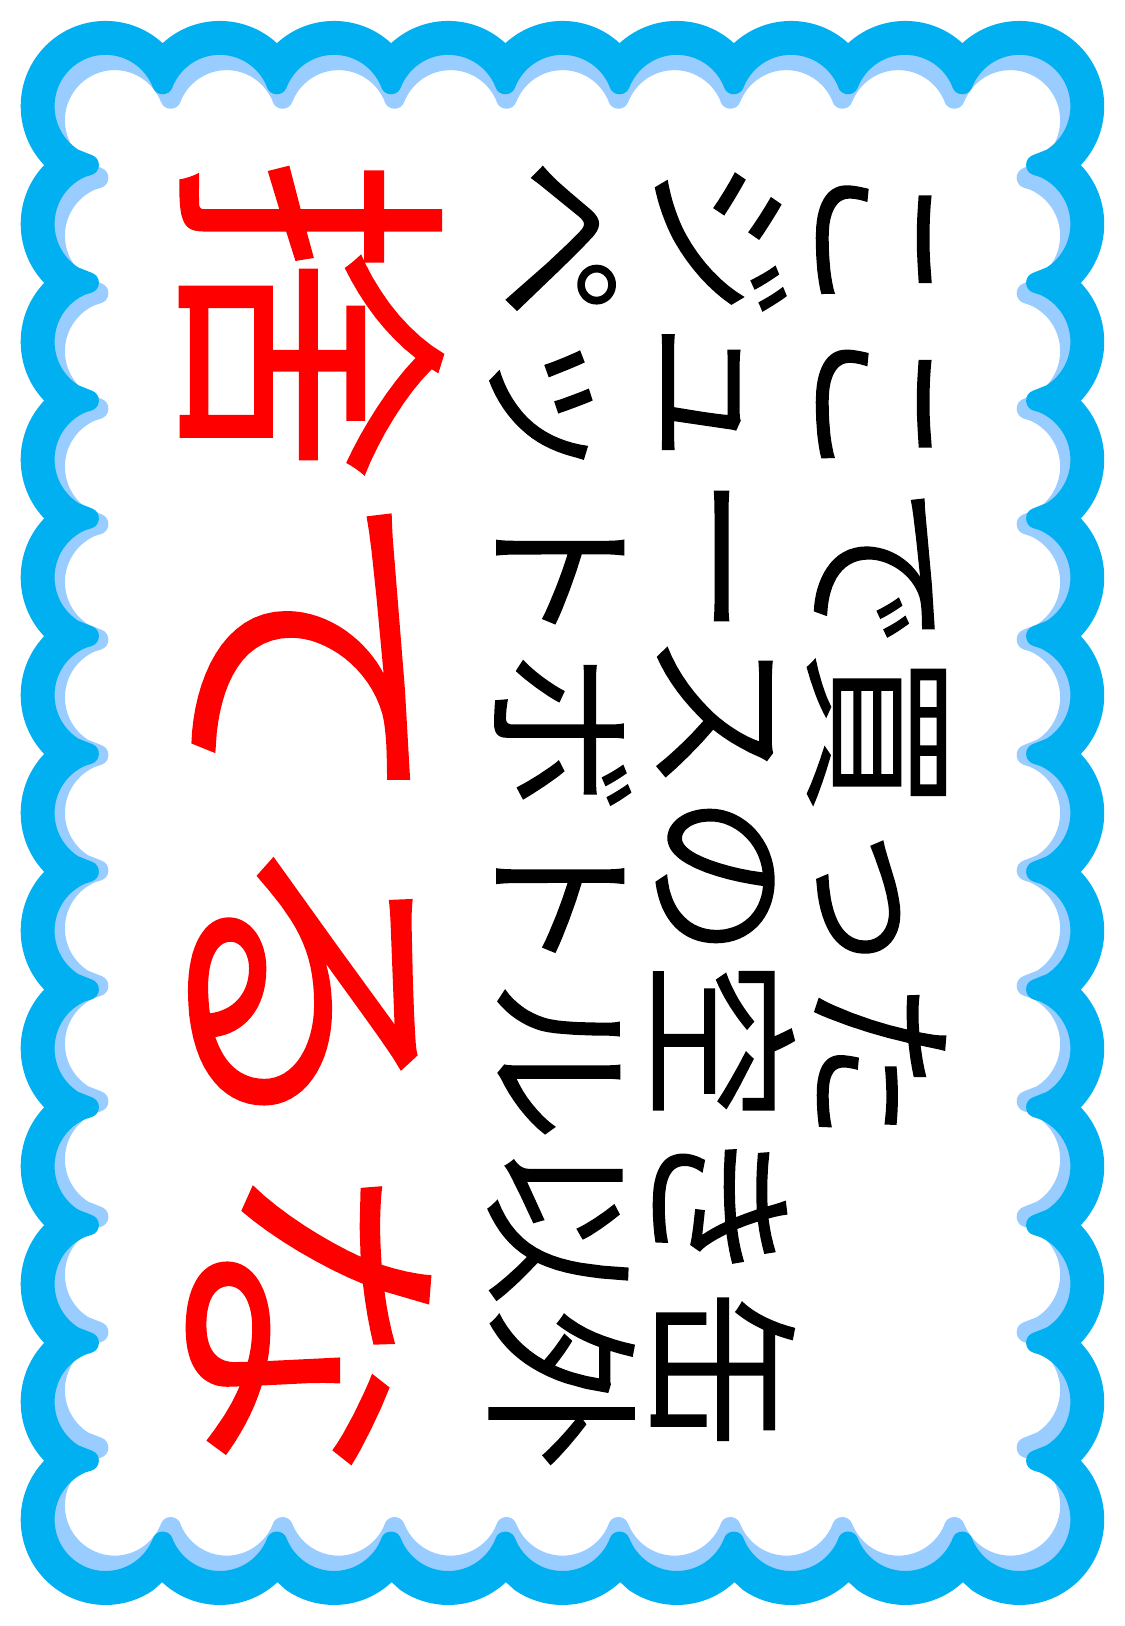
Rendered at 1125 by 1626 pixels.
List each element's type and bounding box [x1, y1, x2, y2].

text_box [47, 1235, 101, 1339]
text_box [1024, 1236, 1078, 1339]
text_box [47, 633, 101, 991]
text_box [47, 403, 101, 511]
text_box [47, 169, 101, 268]
text_box [1024, 286, 1078, 391]
text_box [47, 519, 101, 631]
text_box [29, 29, 1096, 1597]
text_box [1024, 403, 1078, 511]
text_box [47, 1114, 101, 1222]
text_box [47, 993, 101, 1106]
text_box [1024, 1114, 1078, 1222]
text_box [1024, 1358, 1078, 1456]
text_box [160, 1480, 1078, 1579]
text_box [47, 1358, 101, 1456]
text_box [47, 286, 101, 391]
text_box [1024, 519, 1078, 631]
text_box [965, 47, 1078, 146]
text_box [1024, 993, 1078, 1106]
text_box [1024, 633, 1078, 991]
text_box [160, 47, 965, 101]
text_box [47, 47, 160, 147]
text_box [47, 1480, 160, 1579]
text_box [1024, 169, 1078, 268]
